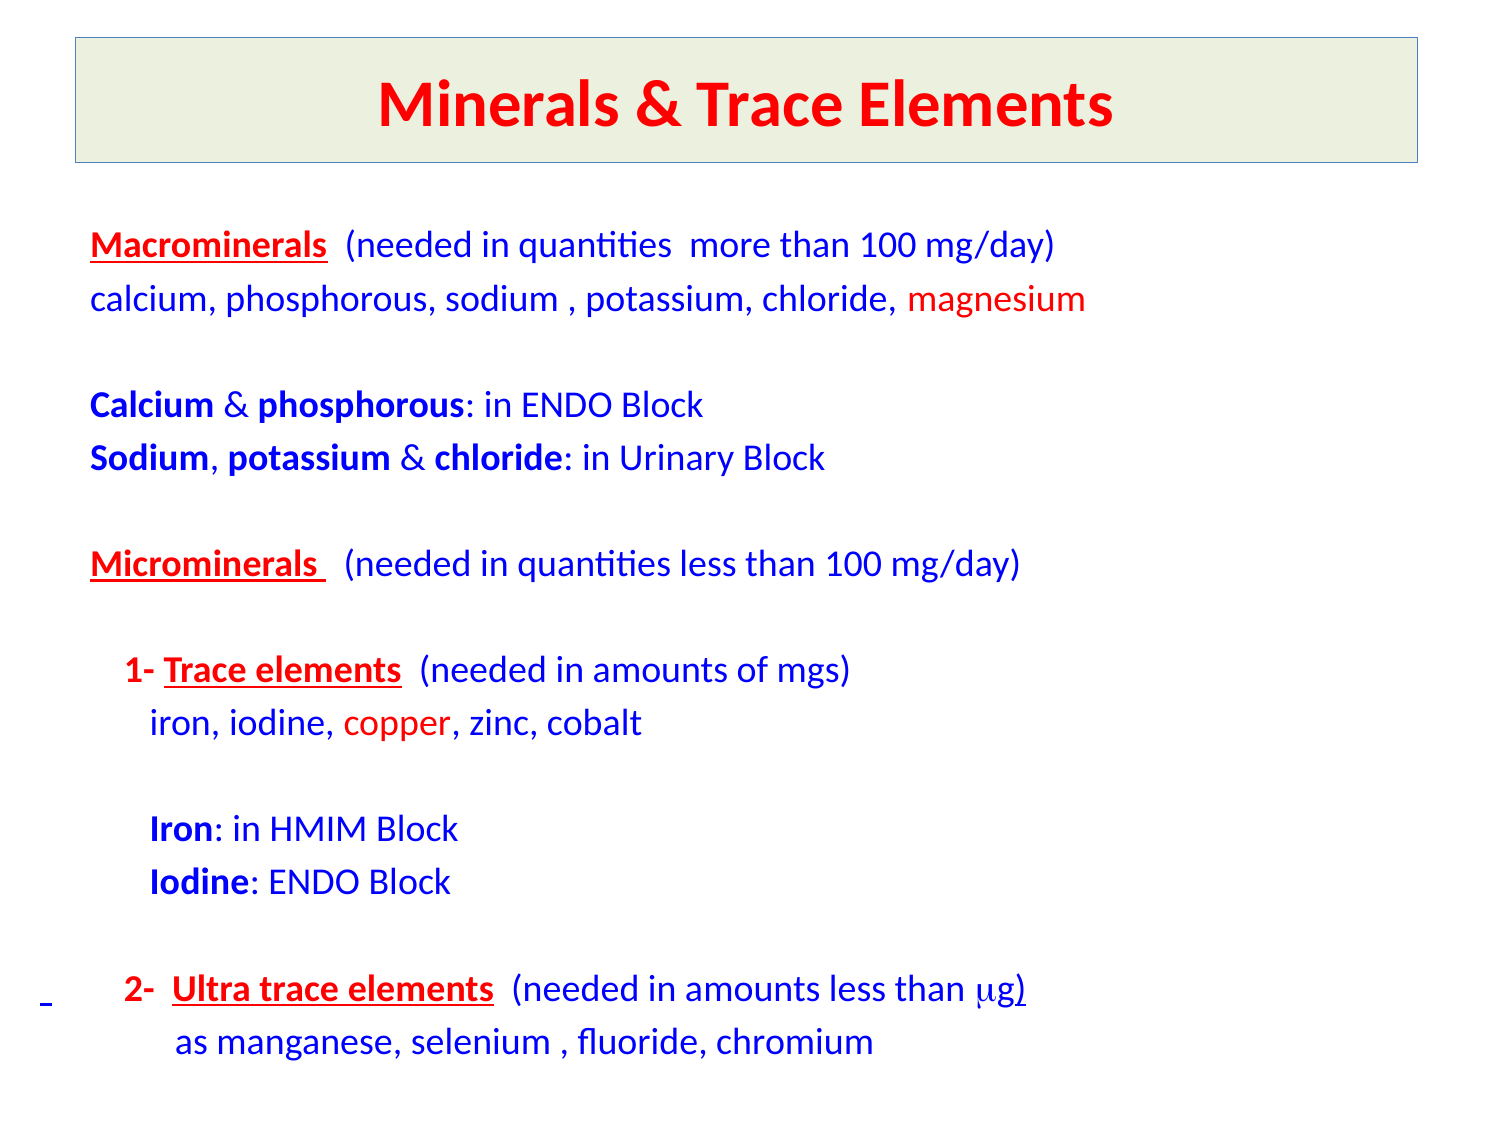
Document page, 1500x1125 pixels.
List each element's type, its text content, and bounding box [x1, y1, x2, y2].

list Macrominerals (needed in quantities more than 100 mg/day) calcium, phosphorous, sodium , potassium, chloride, magnesium Calcium & phosphorous: in ENDO Block Sodium, potassium & chloride: in Urinary Block Microminerals (needed in quantities less than 100 mg/day) 1- Trace elements (needed in amounts of mgs) iron, iodine, copper, zinc, cobalt Iron: in HMIM Block Iodine: ENDO Block 2- Ultra trace elements (needed in amounts less than mg) as manganese, selenium , fluoride, chromium [75, 212, 1467, 937]
title Minerals & Trace Elements [75, 37, 1418, 163]
text_box [24, 937, 1467, 1125]
